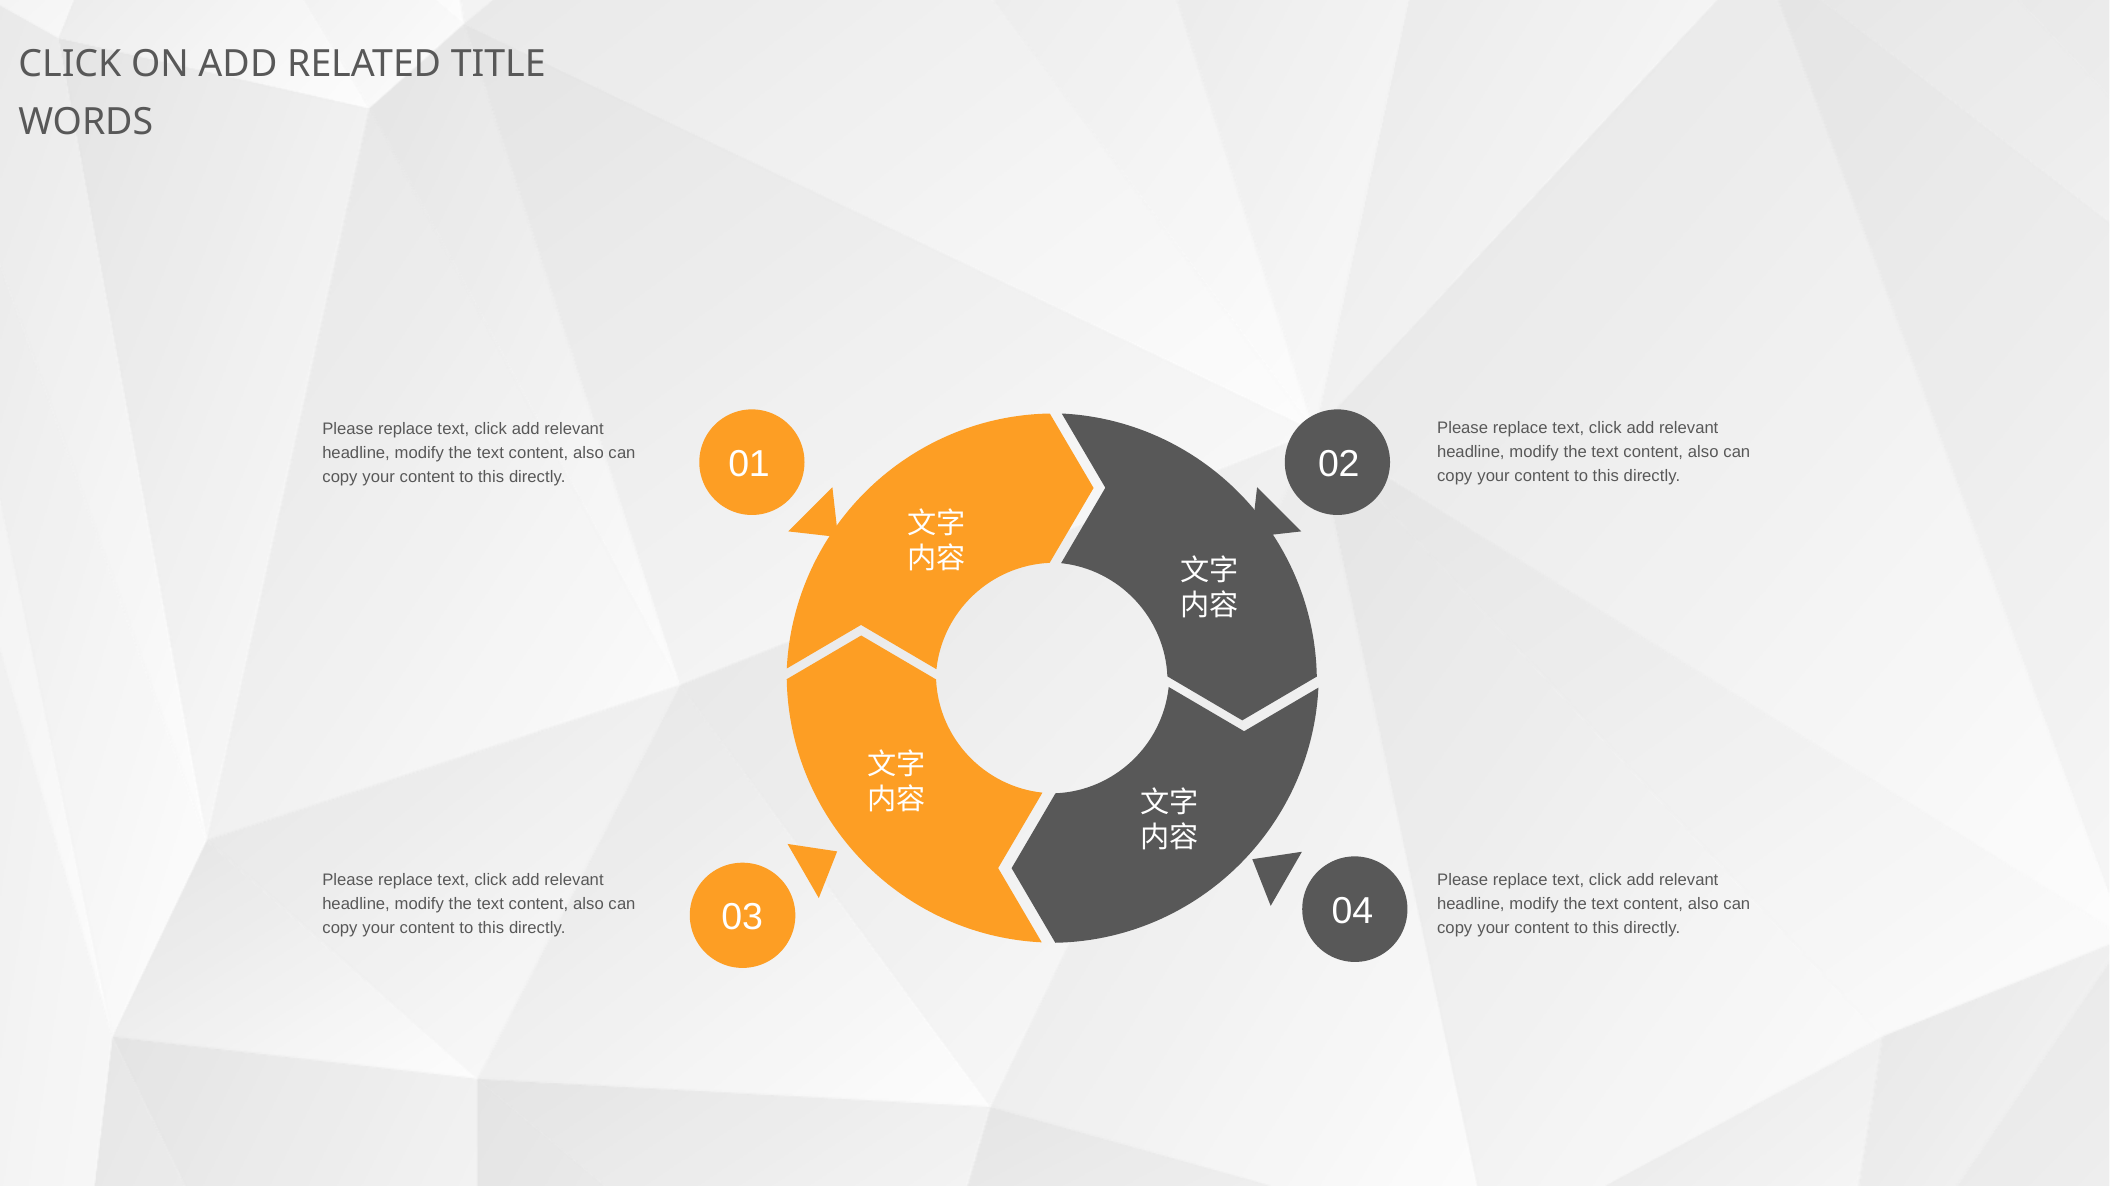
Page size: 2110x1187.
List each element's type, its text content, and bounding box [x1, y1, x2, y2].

text_box [1011, 686, 1319, 943]
text_box 文字内容 [895, 483, 979, 595]
text_box 文字内容 [855, 724, 939, 836]
text_box [1061, 413, 1317, 721]
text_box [699, 409, 856, 543]
text_box [786, 413, 1094, 670]
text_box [1234, 409, 1391, 543]
text_box Please replace text, click add relevant headline, modify the text content, also can copy your content to this directly. [1437, 865, 1782, 938]
text_box Please replace text, click add relevant headline, modify the text content, also can copy your content to this directly. [322, 865, 660, 938]
picture [0, 0, 2110, 1186]
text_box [684, 827, 841, 961]
text_box 文字内容 [1167, 530, 1252, 643]
text_box 文字内容 [1127, 762, 1212, 875]
text_box [786, 635, 1043, 943]
text_box Please replace text, click add relevant headline, modify the text content, also can copy your content to this directly. [322, 414, 660, 486]
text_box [1248, 835, 1405, 969]
text_box Please replace text, click add relevant headline, modify the text content, also can copy your content to this directly. [1437, 413, 1782, 485]
text_box CLICK ON ADD RELATED TITLE WORDS [3, 18, 595, 150]
